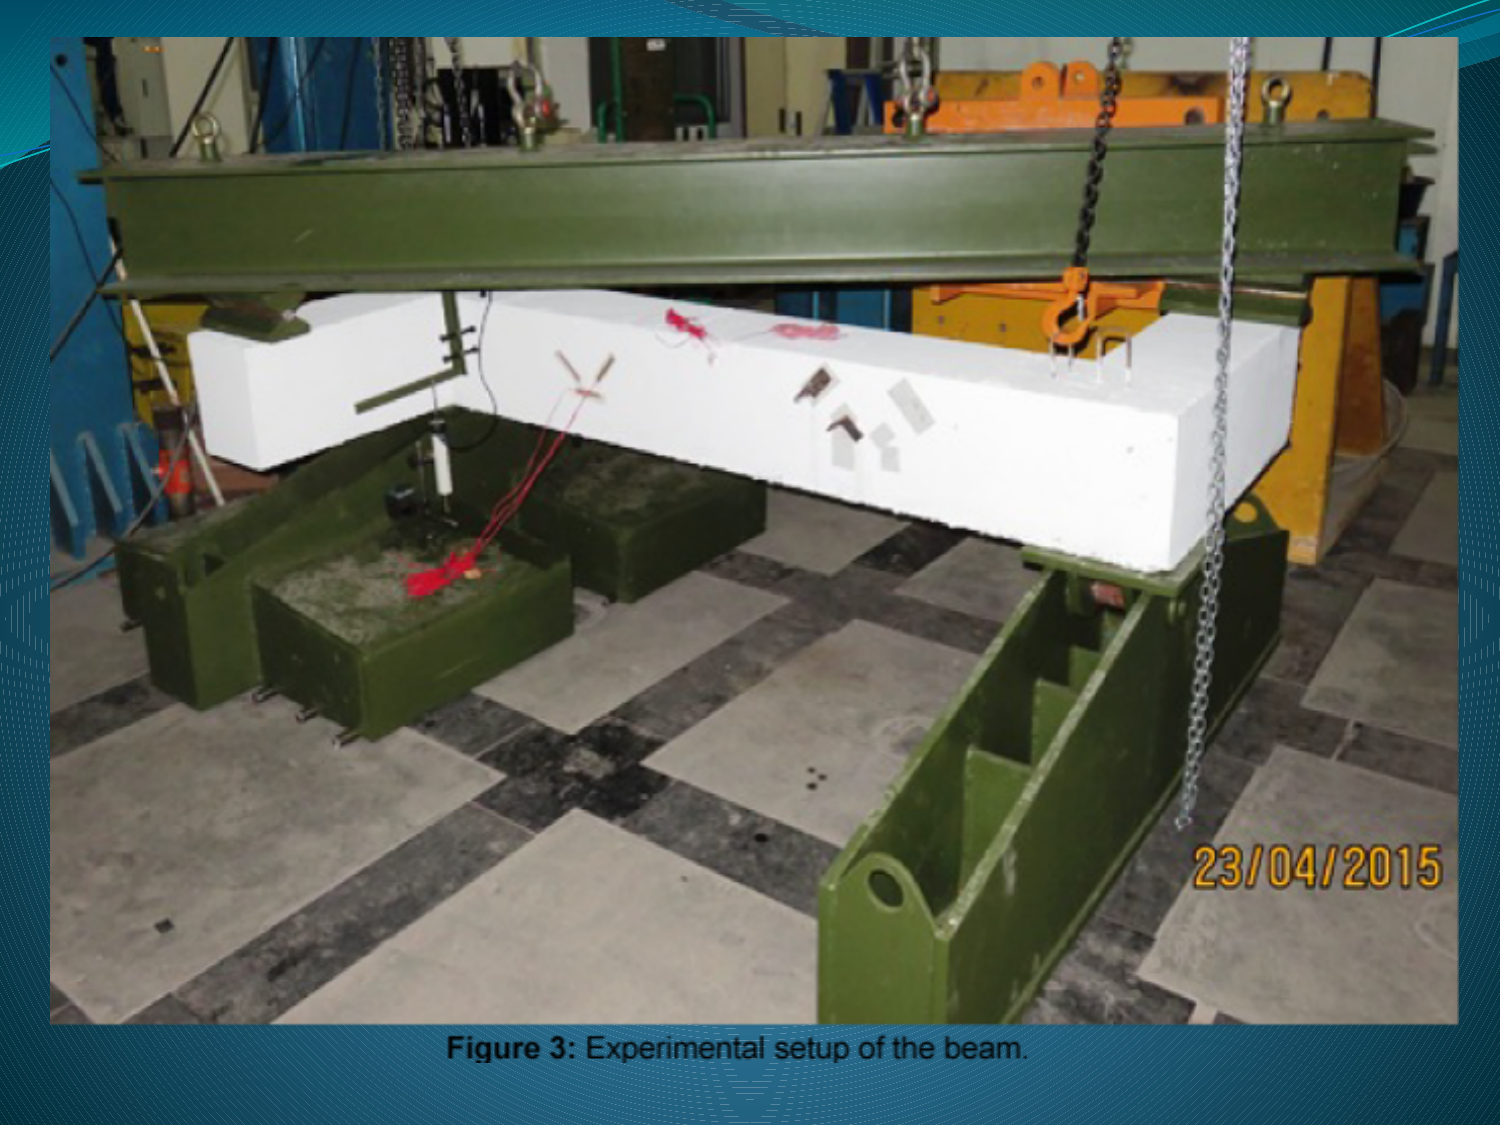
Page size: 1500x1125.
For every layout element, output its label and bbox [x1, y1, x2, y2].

picture [49, 37, 1468, 1063]
